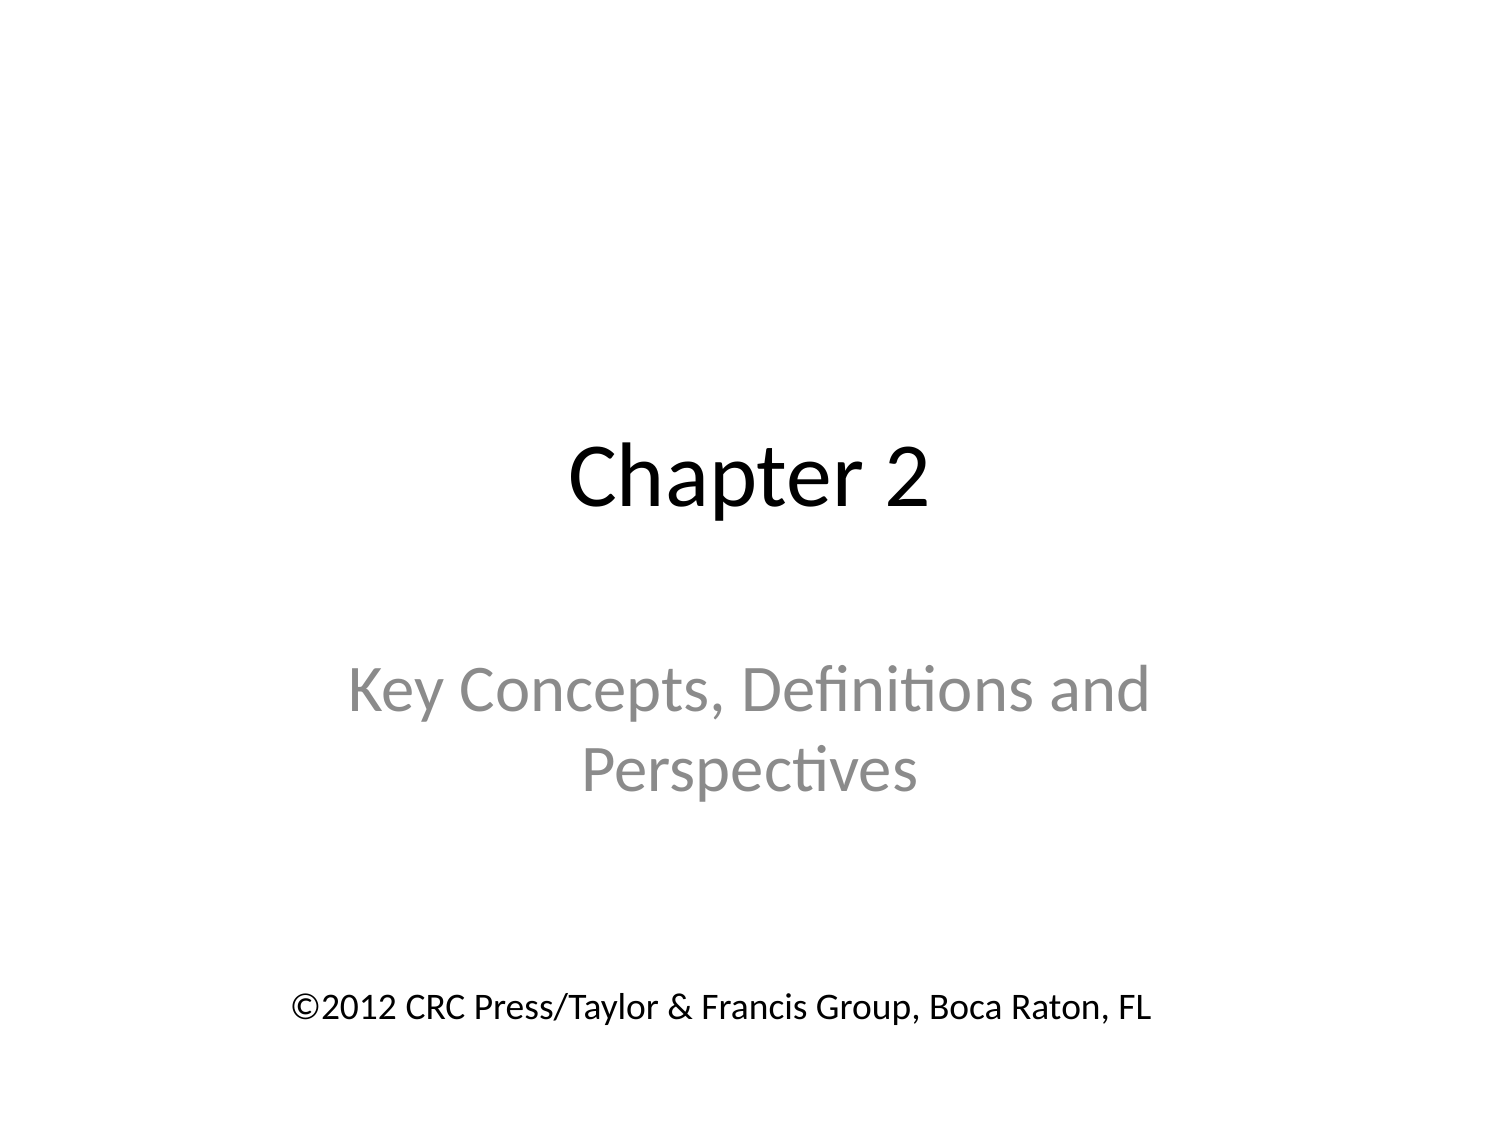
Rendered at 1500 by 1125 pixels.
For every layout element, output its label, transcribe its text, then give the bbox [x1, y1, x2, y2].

title Chapter 2 [112, 349, 1388, 591]
text_box ©2012 CRC Press/Taylor & Francis Group, Boca Raton, FL [274, 974, 1250, 1035]
subtitle Key Concepts, Definitions and Perspectives [225, 637, 1275, 925]
